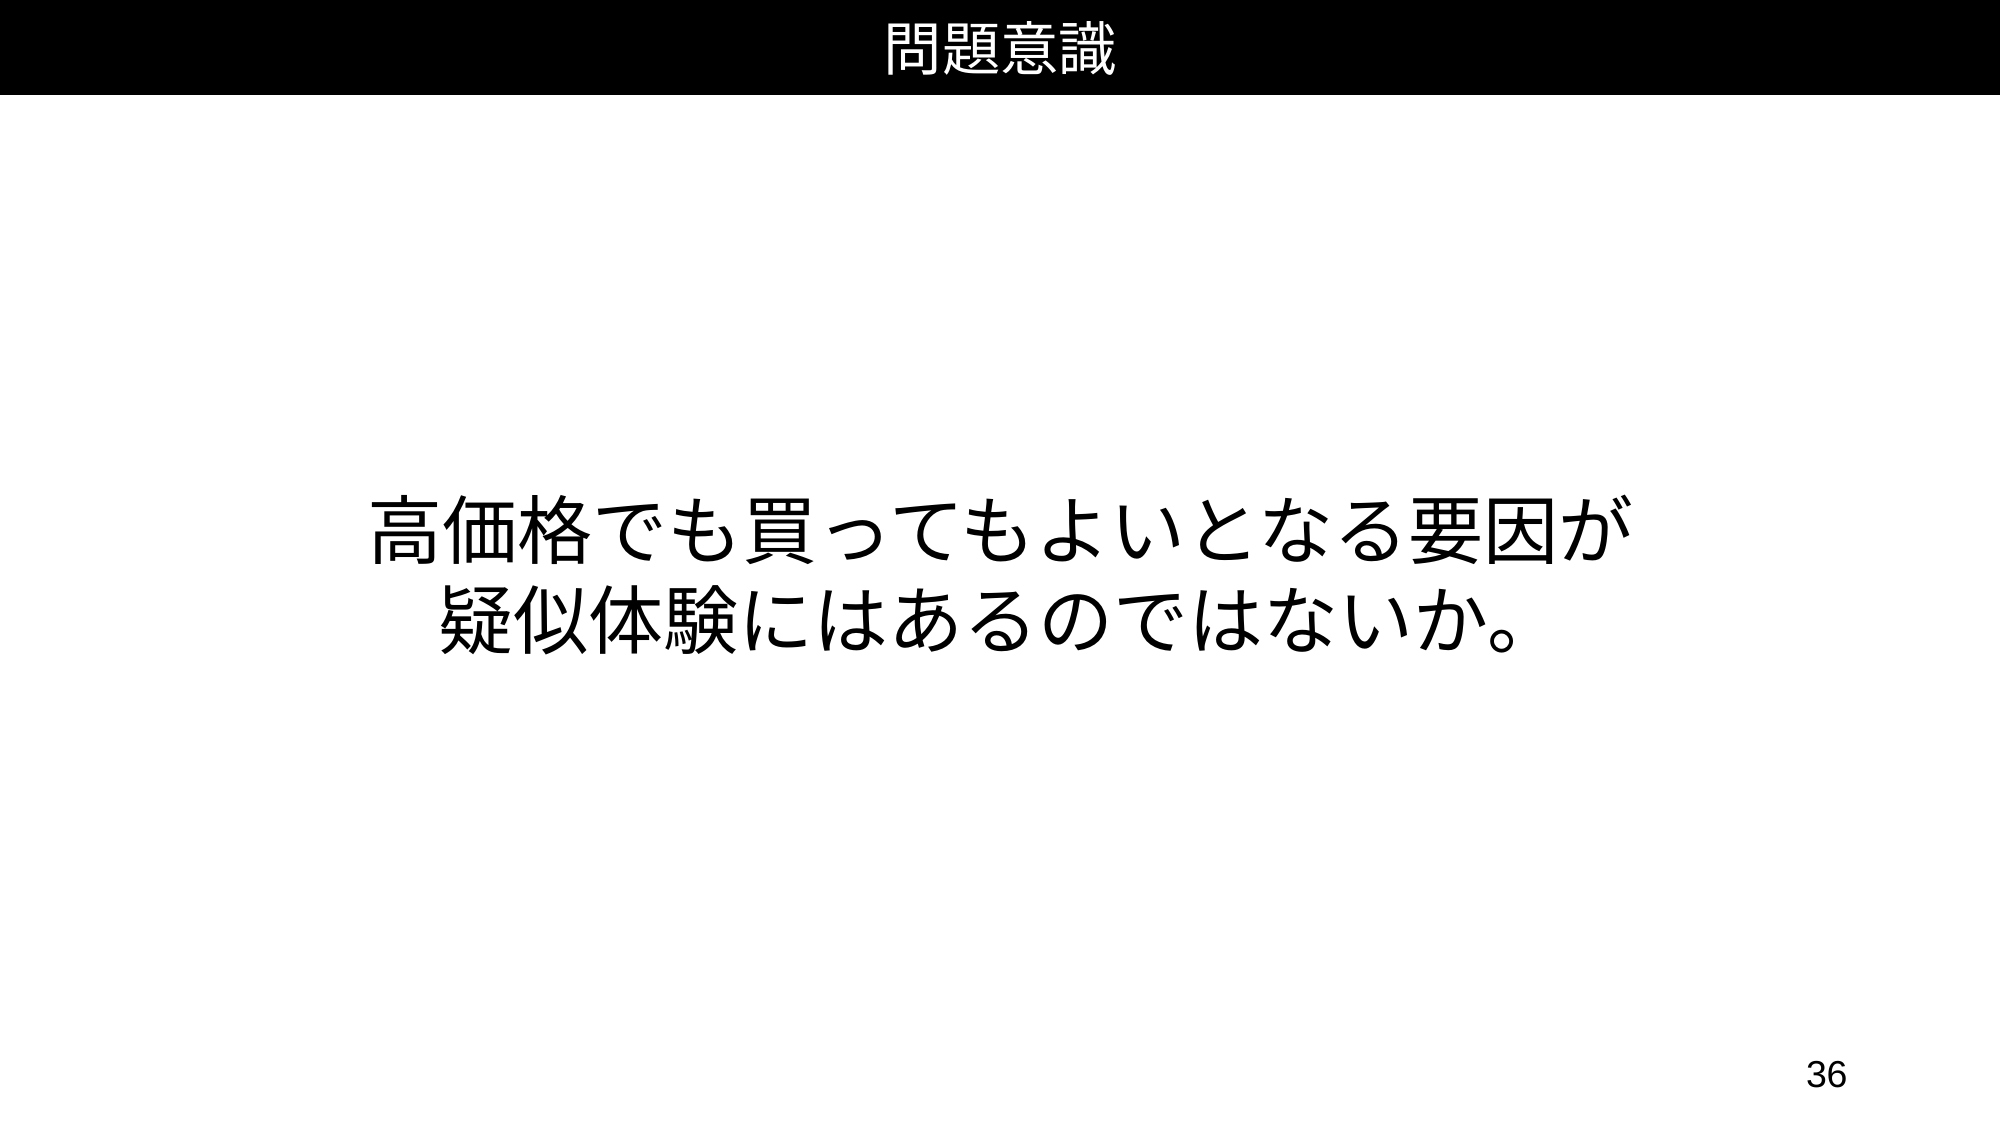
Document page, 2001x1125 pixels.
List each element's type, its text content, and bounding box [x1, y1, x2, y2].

text_box 高価格でも買ってもよいとなる要因が 疑似体験にはあるのではないか。 [353, 476, 1648, 671]
text_box 問題意識 [0, 0, 2000, 95]
slide_number 36 [1412, 1042, 1863, 1103]
